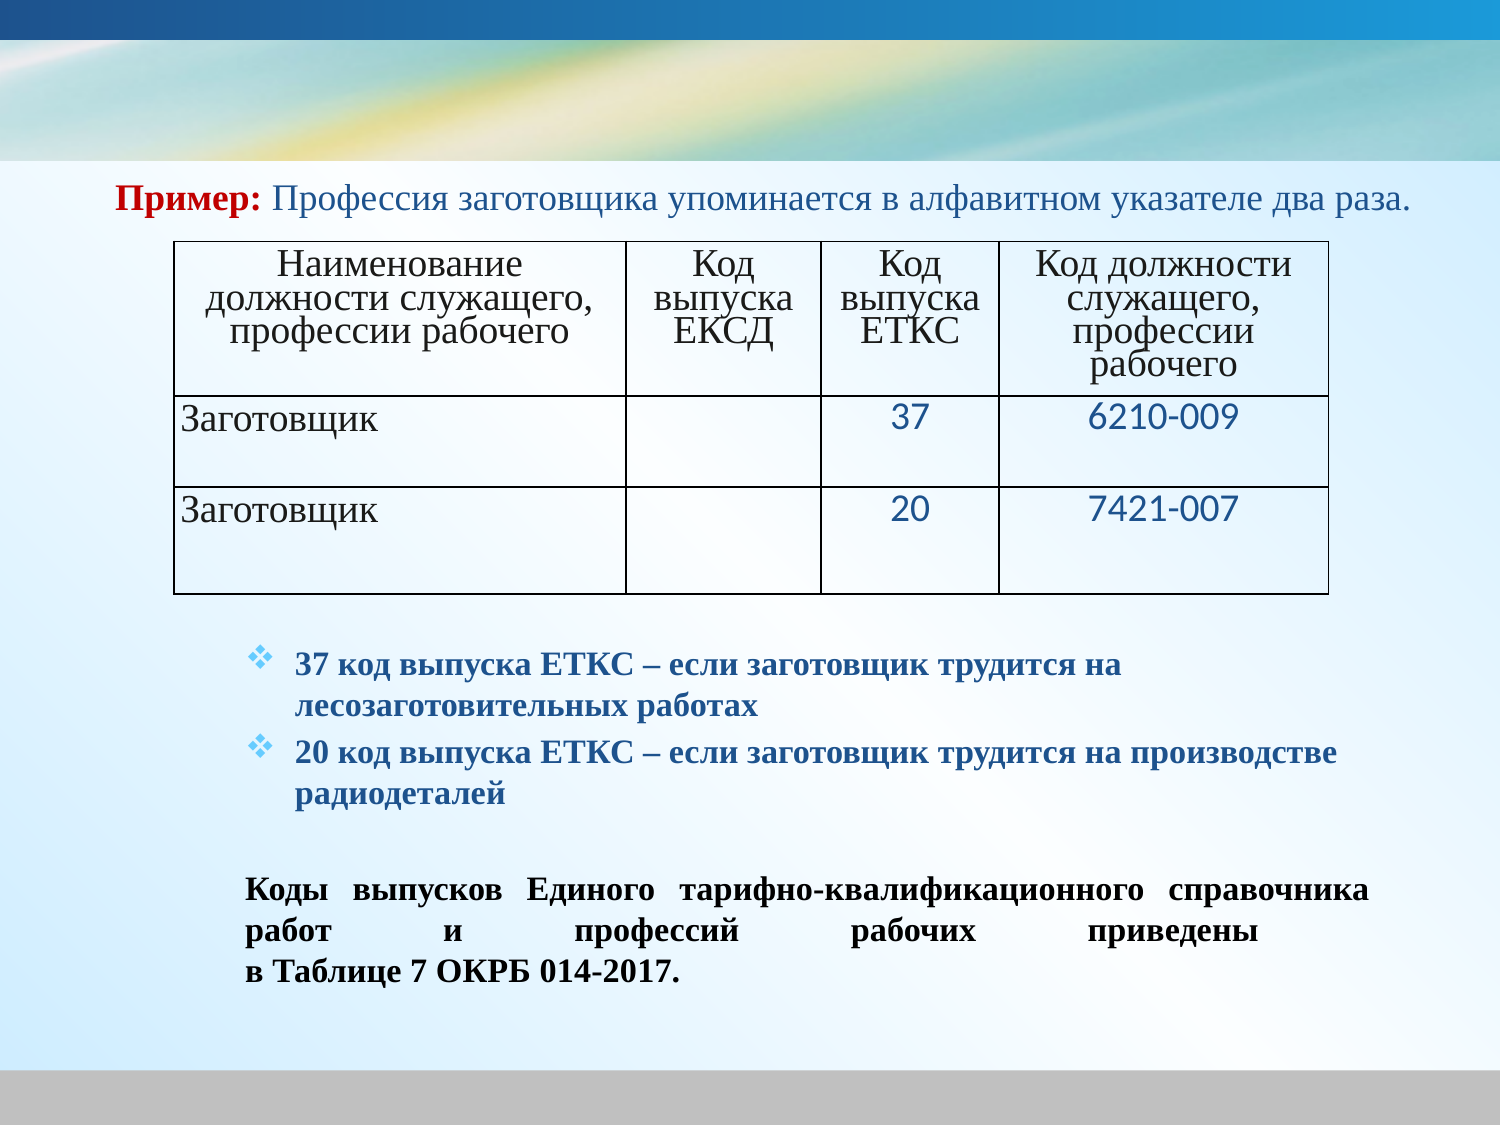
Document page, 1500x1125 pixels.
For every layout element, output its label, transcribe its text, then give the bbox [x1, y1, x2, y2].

table_cell 7421-007 [1000, 488, 1328, 593]
table_cell 37 [822, 397, 998, 486]
table_header Код выпуска ЕТКС [822, 242, 998, 395]
table_header Код выпуска ЕКСД [627, 242, 820, 395]
table_cell [627, 488, 820, 593]
table_cell Заготовщик [175, 488, 625, 593]
table_cell [627, 397, 820, 486]
list 37 код выпуска ЕТКС – если заготовщик трудится на лесозаготовительных работах 20 код выпуска ЕТКС – если заготовщик трудится на производстве радиодеталей Коды выпусков Единого тарифно-квалификационного справочника работ и профессий рабочих приведены в Таблице 7 ОКРБ 014-2017. [230, 633, 1385, 1000]
table_cell 6210-009 [1000, 397, 1328, 486]
picture [0, 39, 1500, 161]
text_box Пример: Профессия заготовщика упоминается в алфавитном указателе два раза. [100, 149, 1451, 242]
table_header Код должности служащего, профессии рабочего [1000, 242, 1328, 395]
table_cell 20 [822, 488, 998, 593]
table_cell Заготовщик [175, 397, 625, 486]
table_header Наименование должности служащего, профессии рабочего [175, 242, 625, 395]
